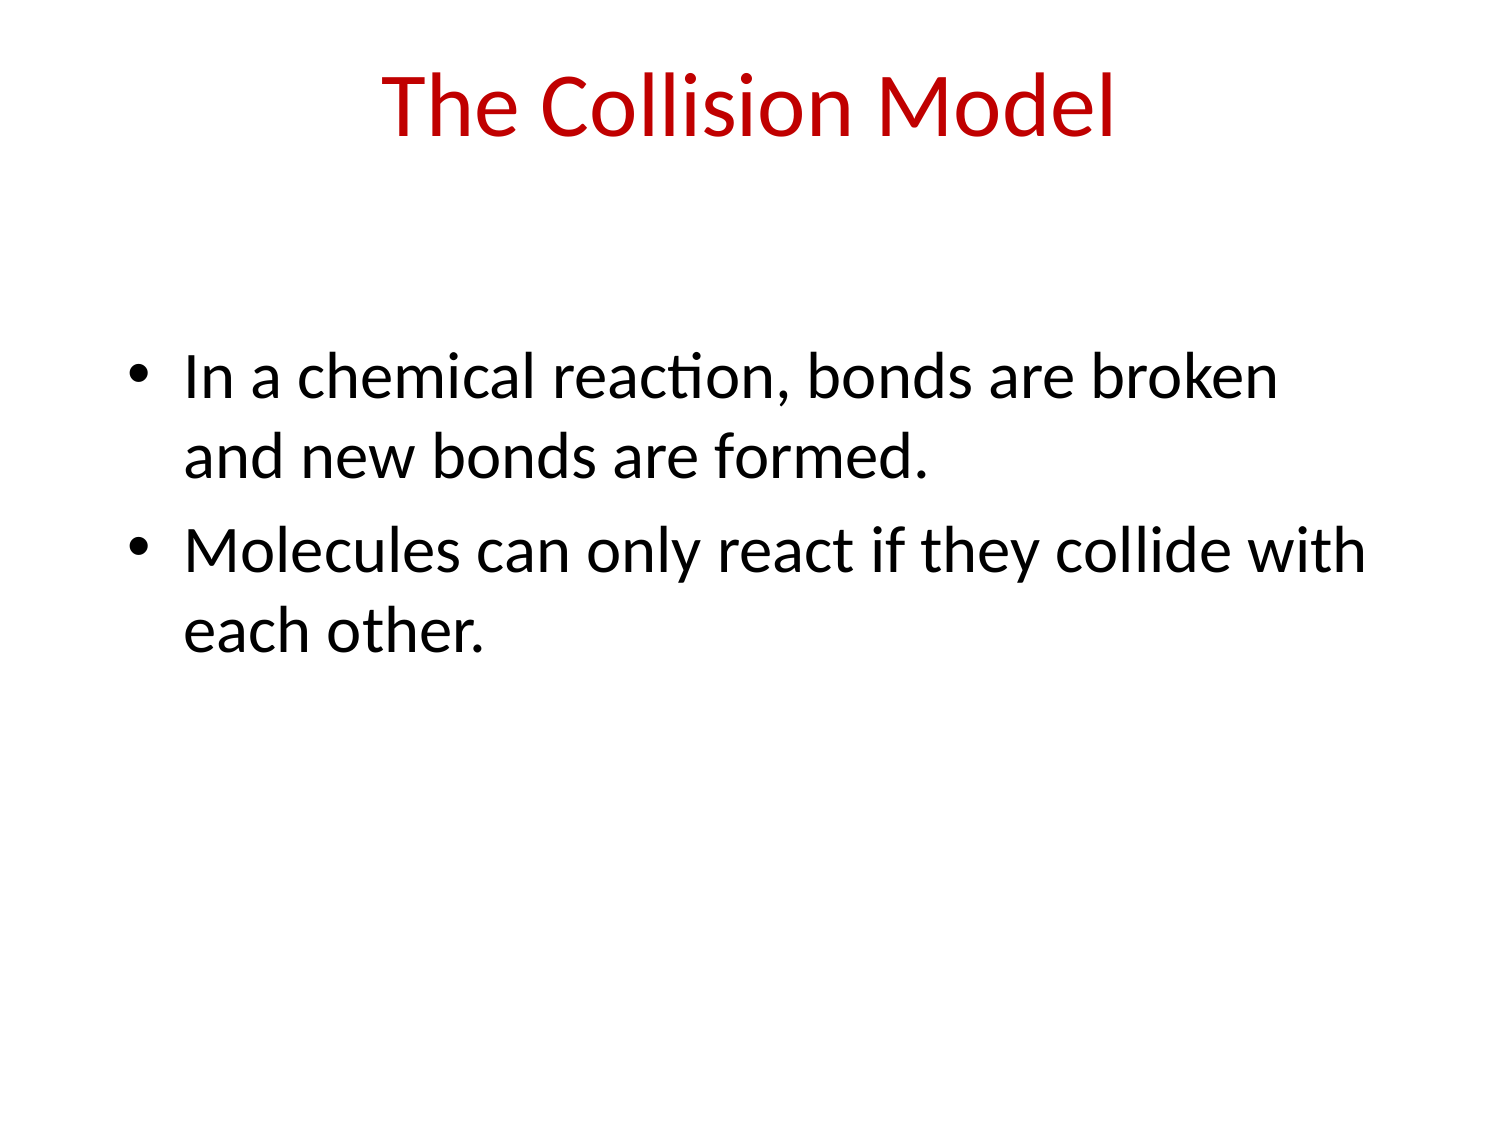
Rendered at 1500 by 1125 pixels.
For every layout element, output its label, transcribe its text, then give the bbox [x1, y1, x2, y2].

text_box The Collision Model [112, 37, 1388, 225]
text_box In a chemical reaction, bonds are broken and new bonds are formed. Molecules can only react if they collide with each other. [112, 324, 1388, 738]
